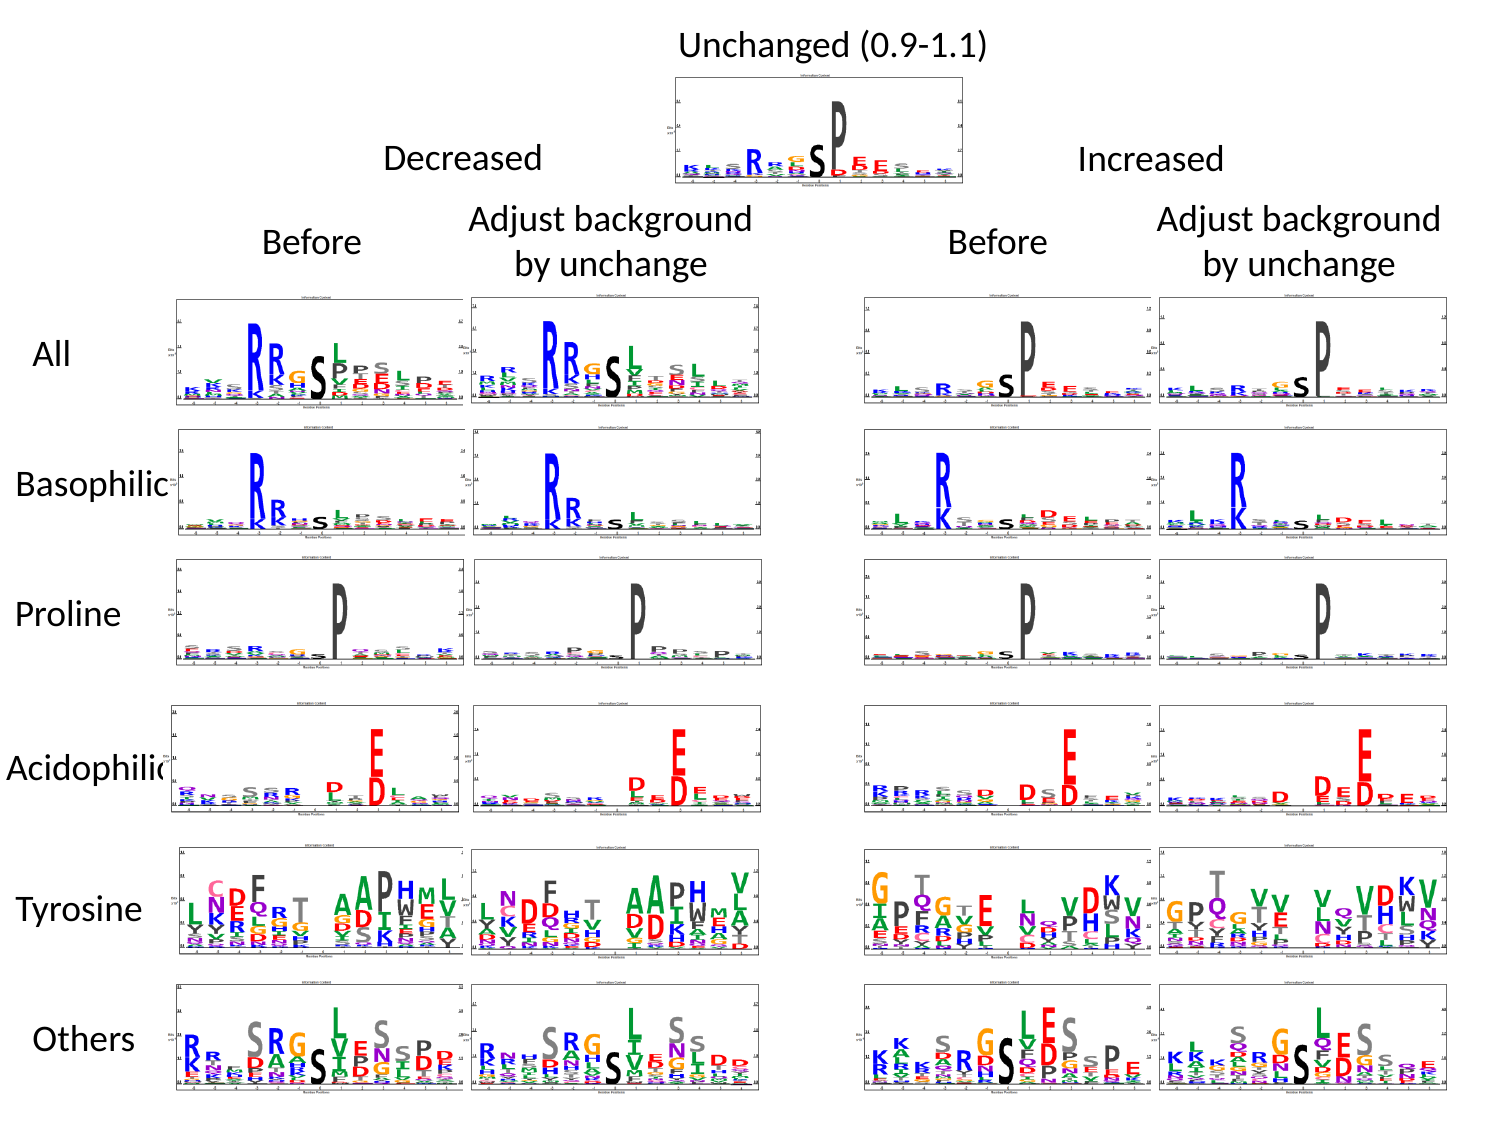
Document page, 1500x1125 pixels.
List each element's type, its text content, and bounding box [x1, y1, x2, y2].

picture [856, 292, 1447, 407]
picture [170, 424, 762, 539]
picture [856, 424, 1447, 539]
text_box Basophilic [0, 451, 165, 512]
text_box Unchanged (0.9-1.1) [629, 12, 1037, 73]
text_box Others [17, 1007, 162, 1067]
text_box All [17, 321, 162, 382]
picture [466, 554, 762, 669]
picture [856, 980, 1447, 1095]
text_box Tyrosine [0, 876, 165, 936]
picture [855, 554, 1447, 669]
text_box Before [247, 209, 389, 270]
text_box Adjust background by unchange [1121, 187, 1477, 292]
picture [666, 72, 963, 187]
picture [167, 980, 759, 1095]
picture [167, 292, 759, 409]
picture [162, 701, 459, 816]
picture [856, 843, 1447, 959]
text_box Before [933, 209, 1075, 270]
picture [465, 701, 762, 816]
text_box Proline [0, 581, 162, 642]
picture [856, 701, 1448, 816]
text_box Acidophilic [0, 735, 157, 795]
text_box Increased [1033, 126, 1270, 186]
picture [170, 843, 759, 959]
text_box Decreased [345, 125, 582, 185]
text_box Adjust background by unchange [433, 186, 789, 292]
picture [167, 554, 464, 669]
